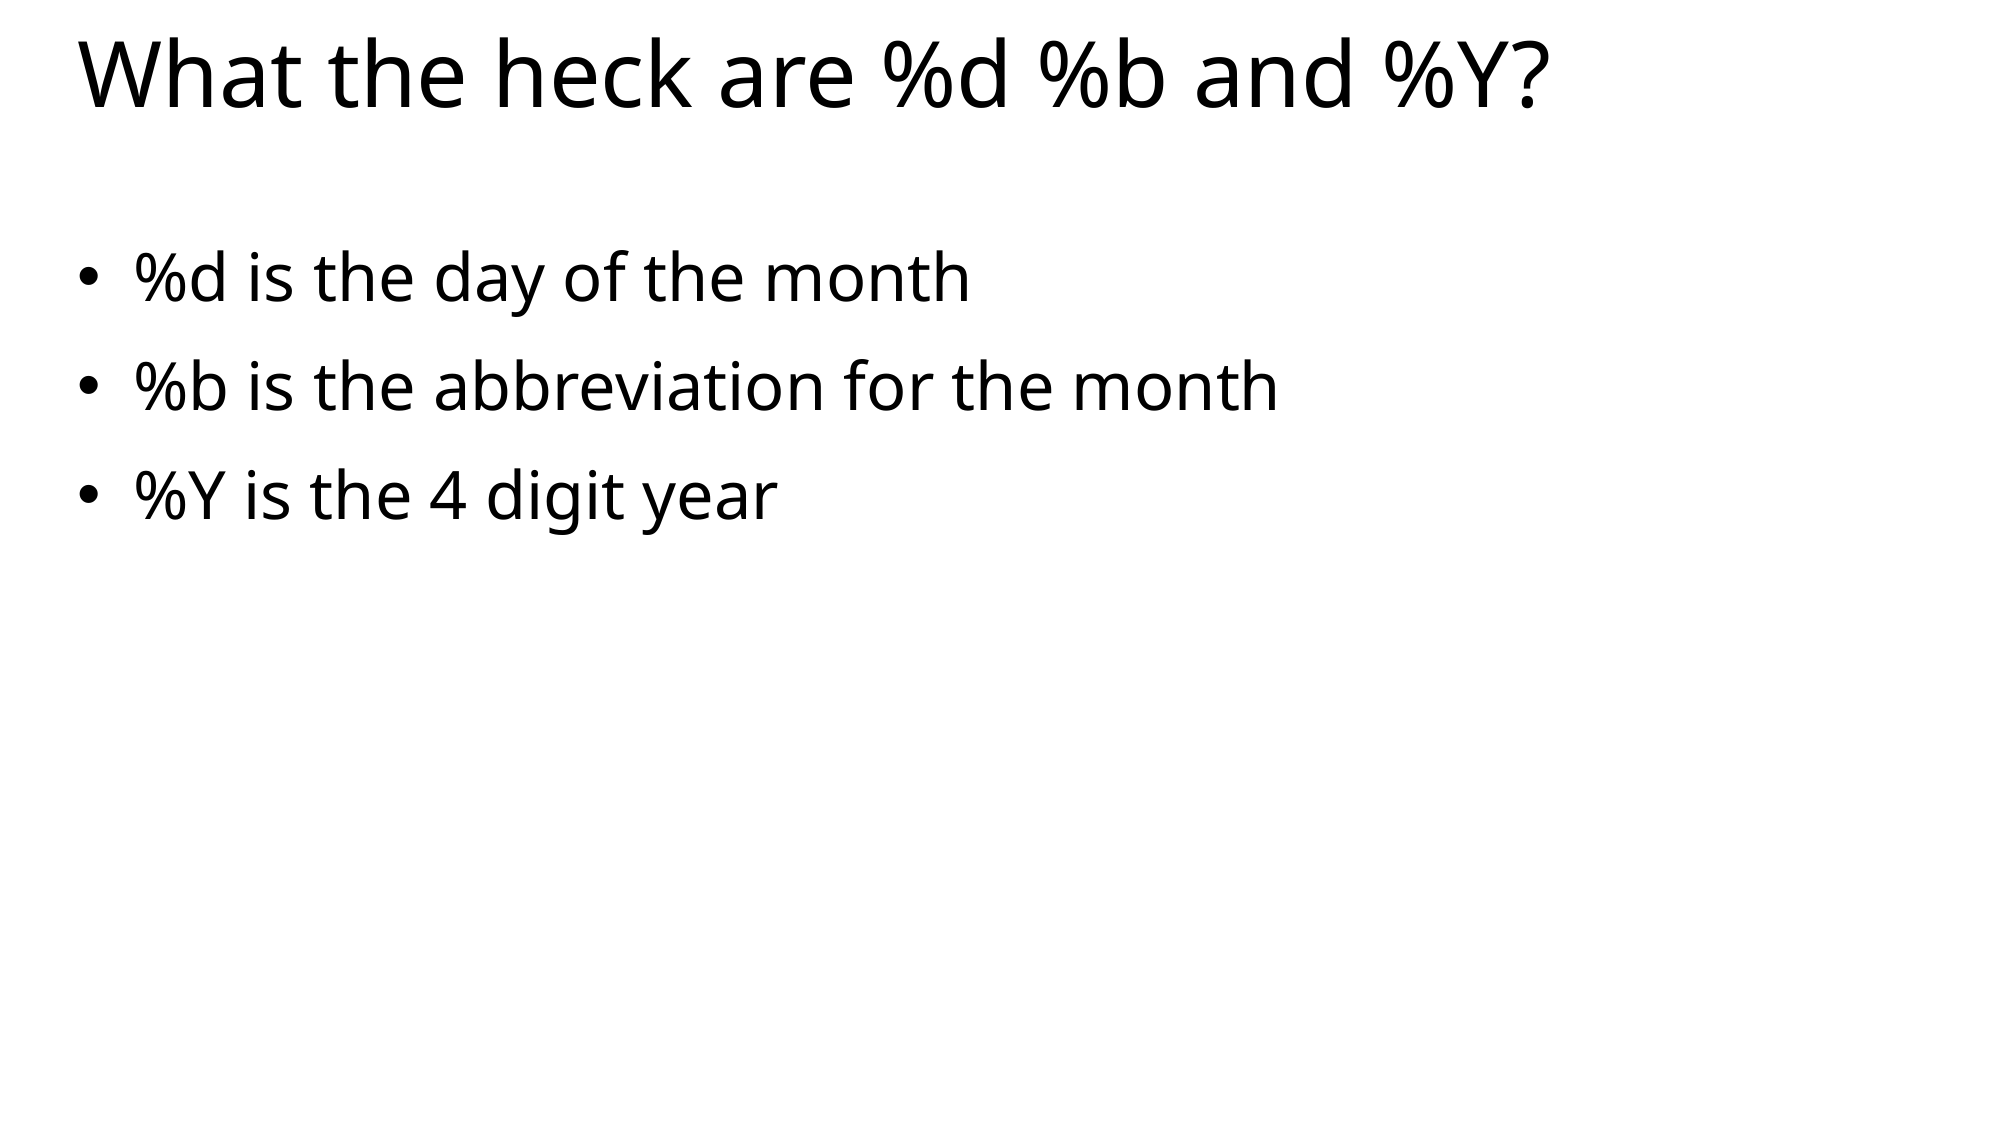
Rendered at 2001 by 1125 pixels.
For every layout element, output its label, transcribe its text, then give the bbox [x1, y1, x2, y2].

list %d is the day of the month %b is the abbreviation for the month %Y is the 4 digit year [62, 227, 1953, 1096]
title What the heck are %d %b and %Y? [62, 29, 1953, 205]
